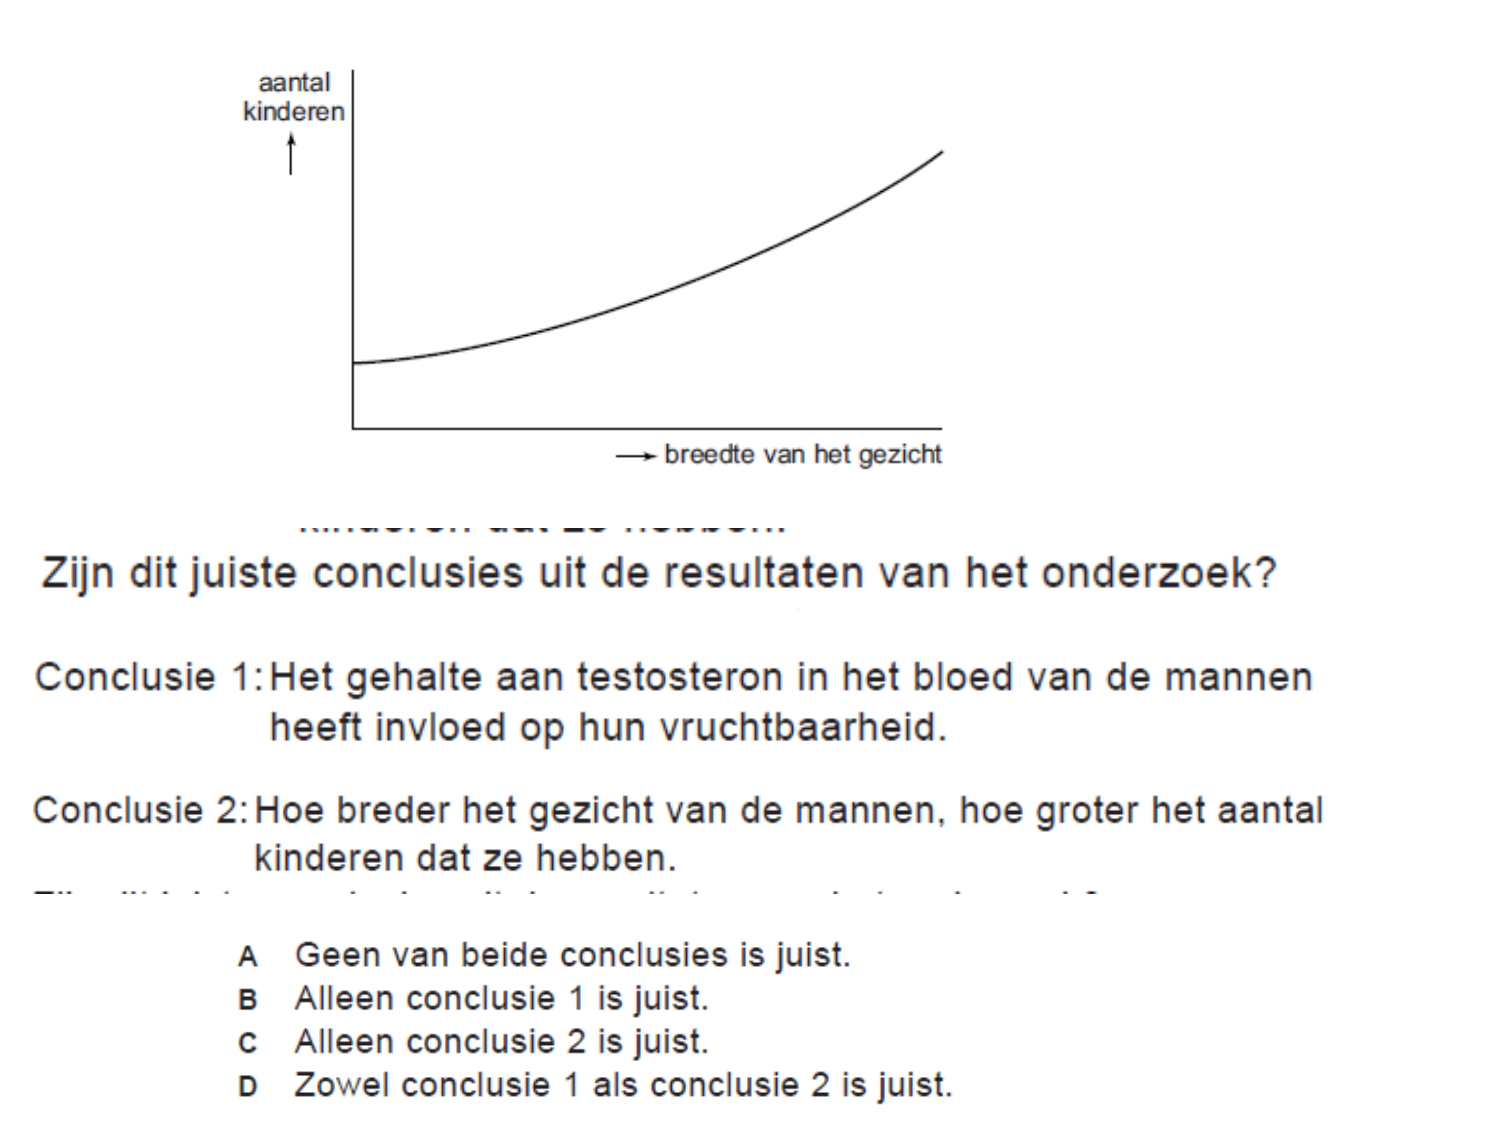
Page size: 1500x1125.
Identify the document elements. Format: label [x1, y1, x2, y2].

picture [19, 644, 1340, 752]
picture [23, 528, 1286, 612]
picture [229, 931, 975, 1125]
picture [24, 786, 1337, 894]
picture [229, 43, 966, 481]
